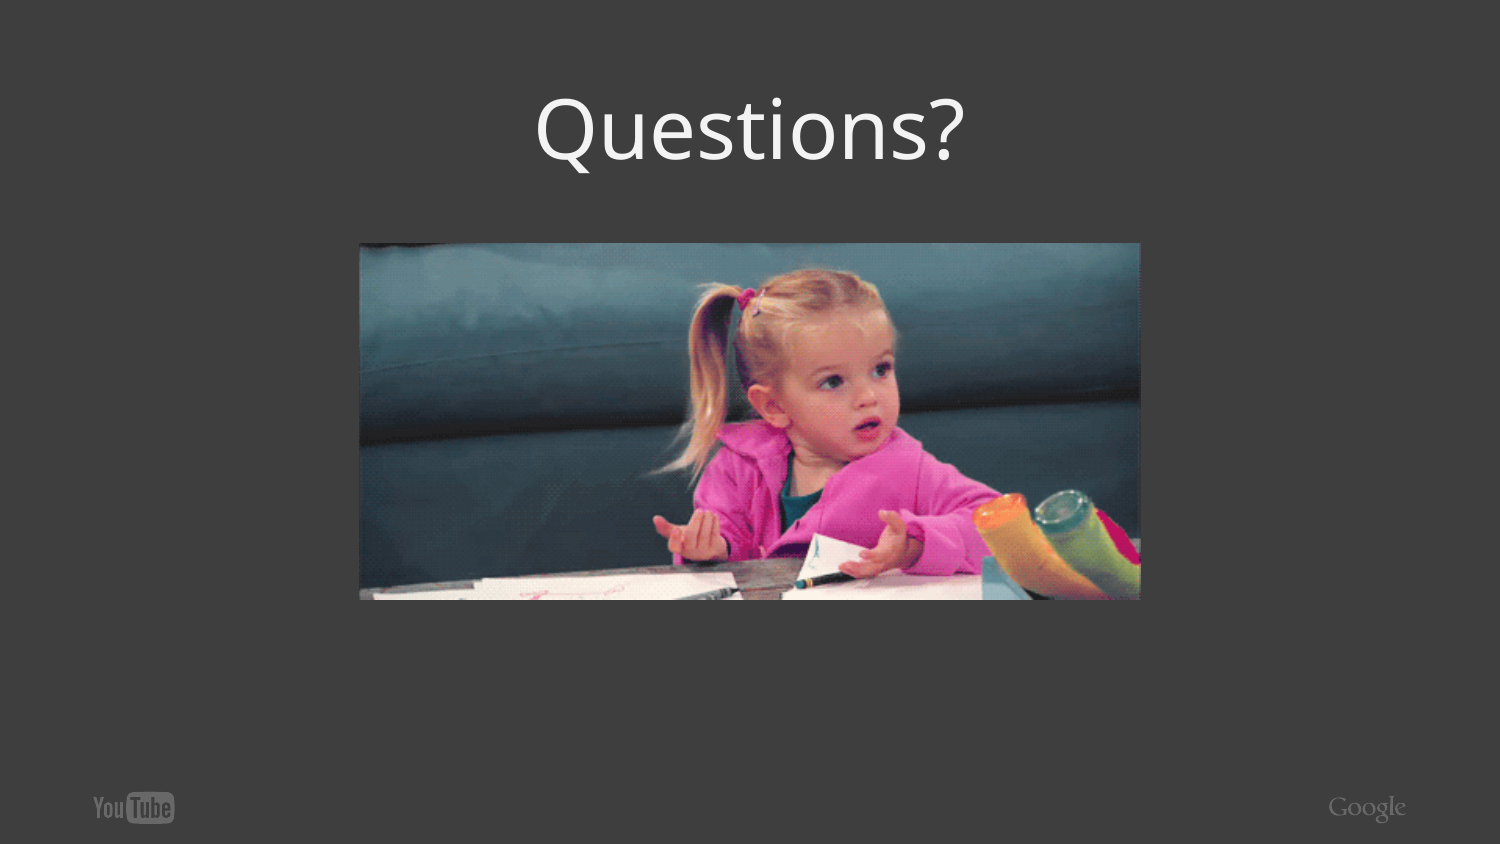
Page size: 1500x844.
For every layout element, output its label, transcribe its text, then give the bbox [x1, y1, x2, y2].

picture [359, 243, 1141, 601]
list Questions? [115, 9, 1385, 244]
